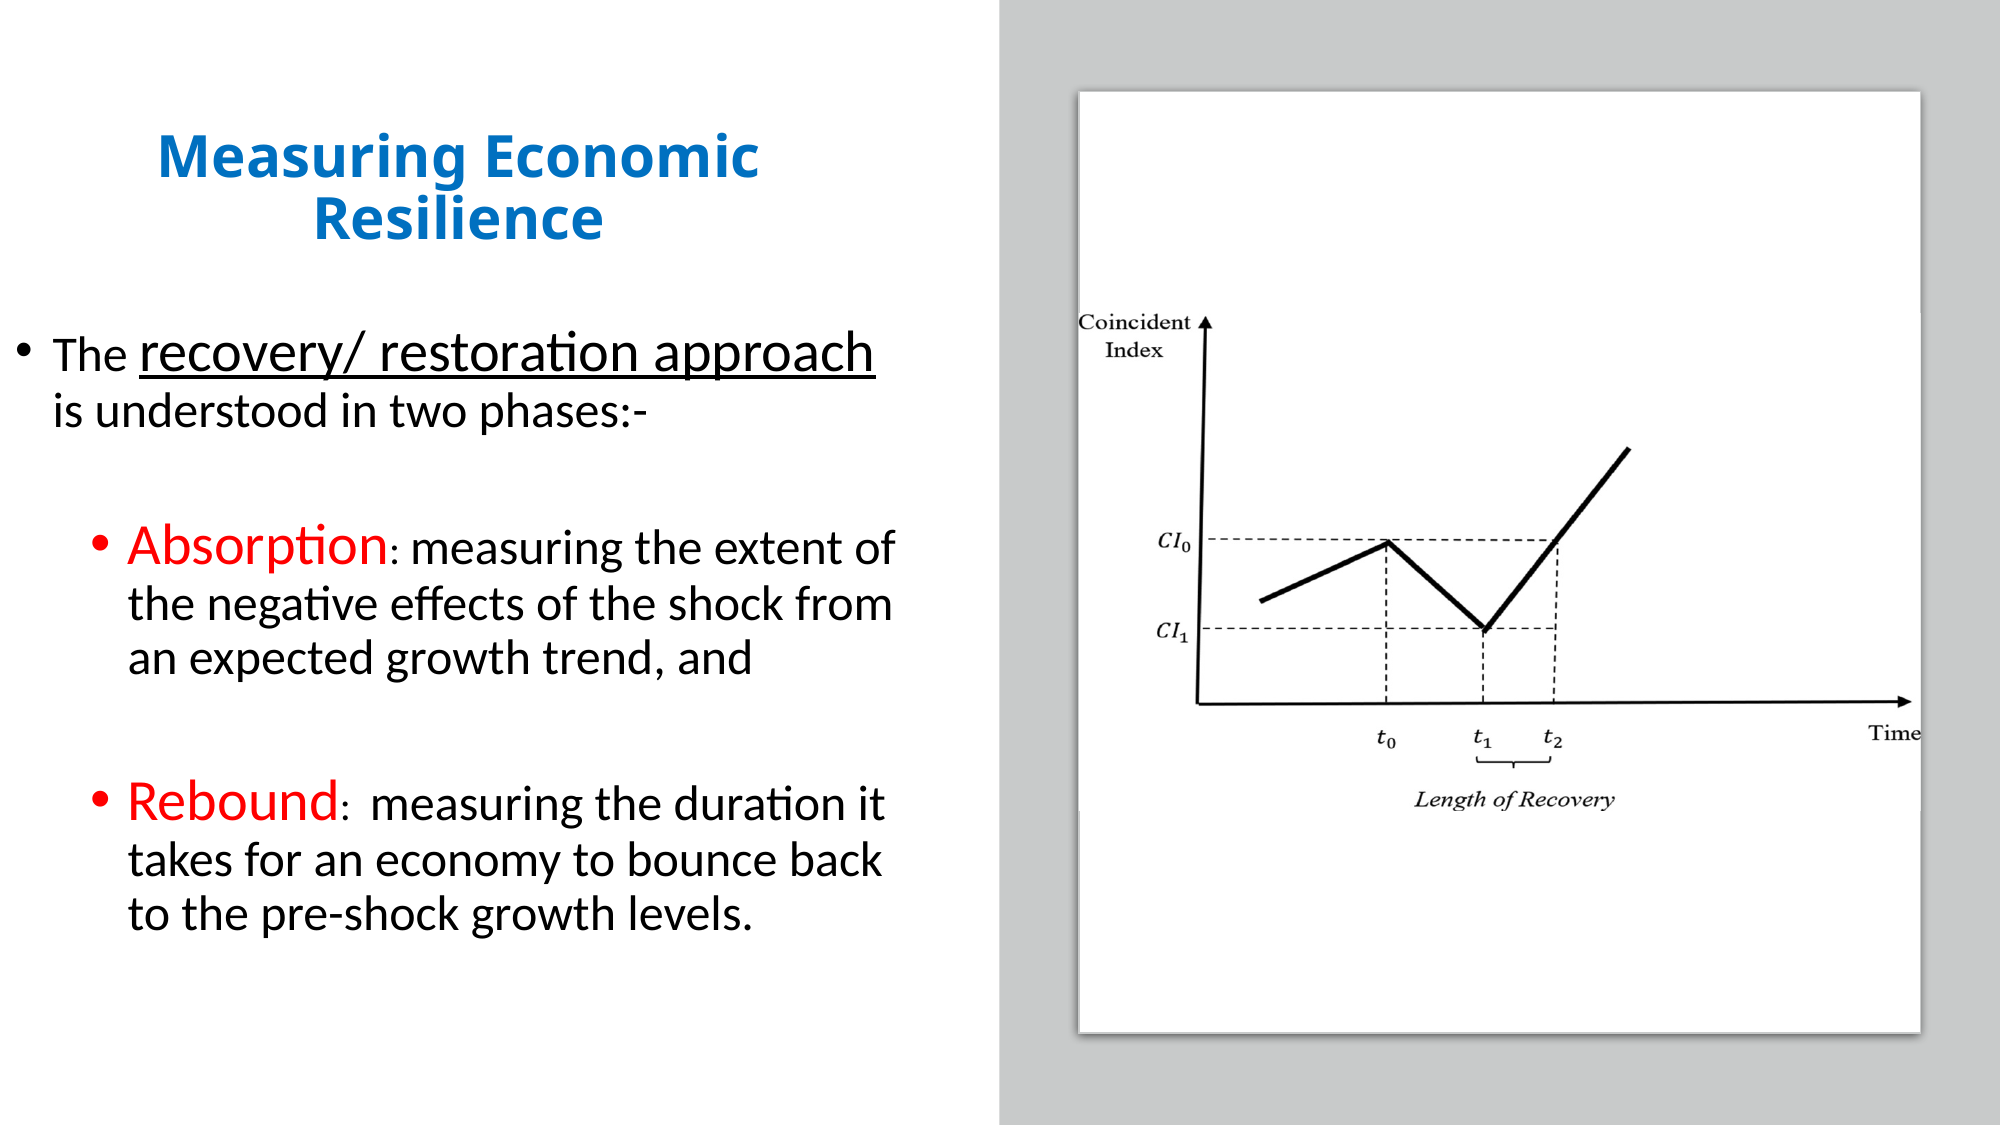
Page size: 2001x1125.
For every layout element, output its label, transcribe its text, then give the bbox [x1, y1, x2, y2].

text_box [1078, 90, 1922, 1034]
text_box [998, 0, 2000, 1125]
title Measuring Economic Resilience [0, 103, 918, 277]
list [1078, 313, 1921, 811]
list The recovery/ restoration approach is understood in two phases:- Absorption: measuring the extent of the negative effects of the shock from an expected growth trend, and Rebound: measuring the duration it takes for an economy to bounce back to the pre-shock growth levels. [0, 313, 918, 1021]
